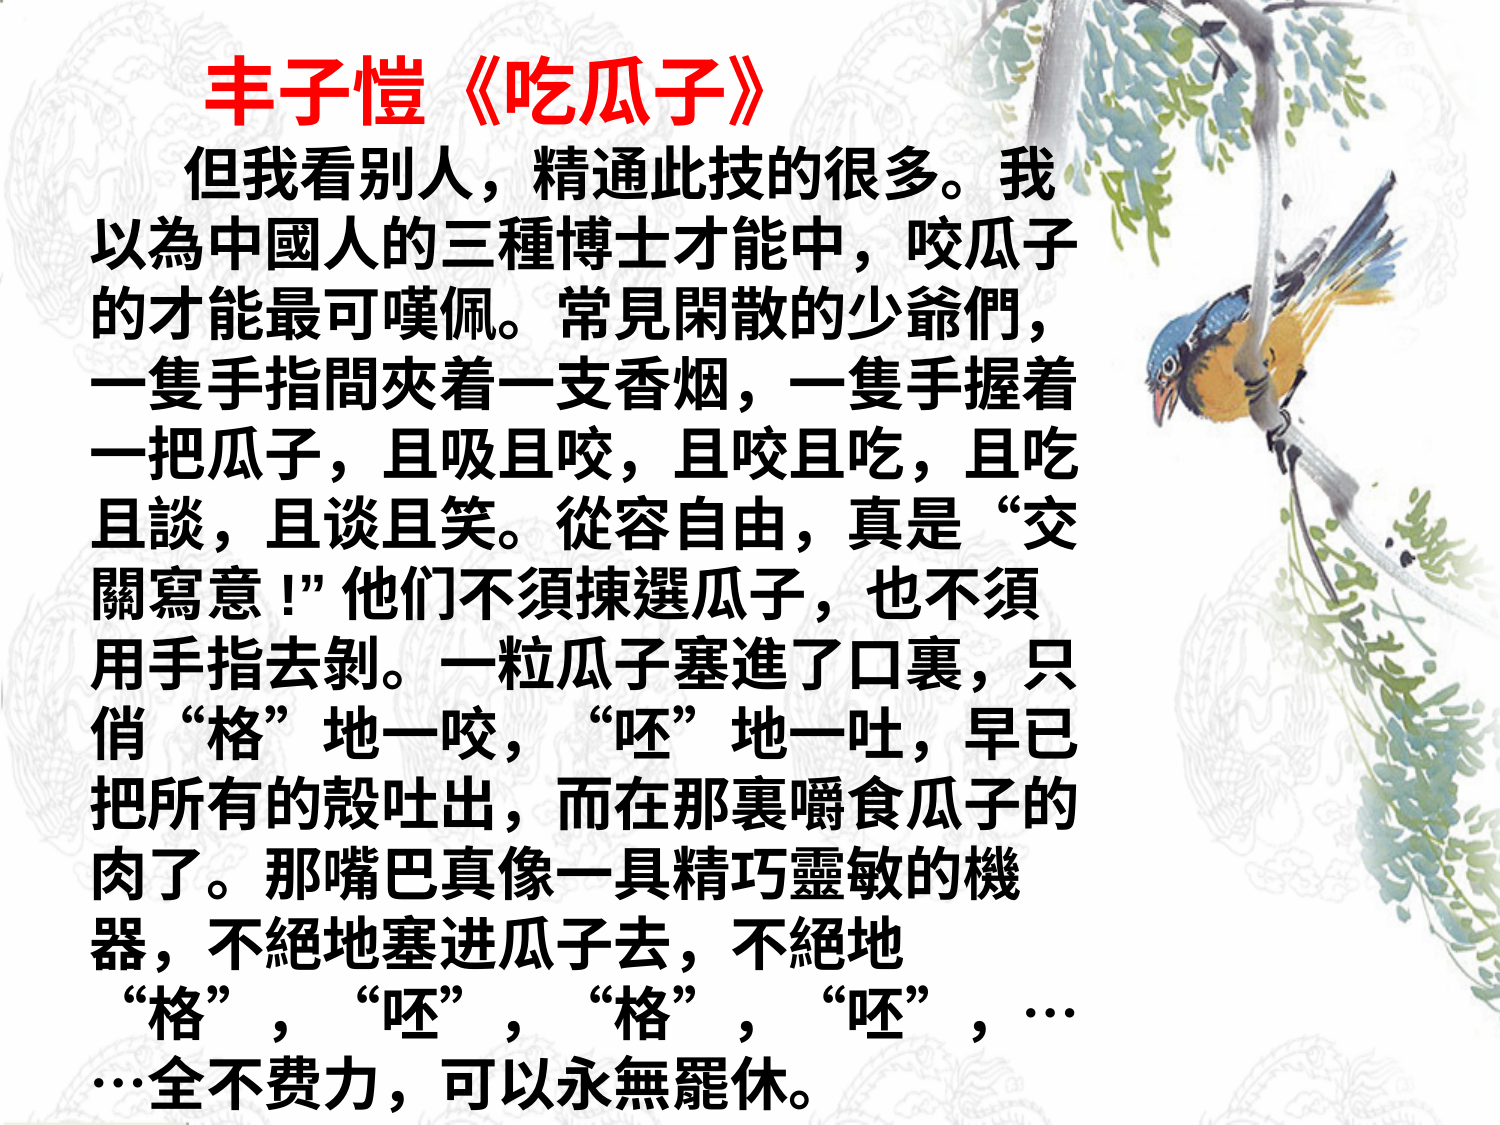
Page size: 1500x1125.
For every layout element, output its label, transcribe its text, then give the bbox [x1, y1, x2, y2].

picture [0, 0, 1500, 1125]
text_box 丰子愷《吃瓜子》 [187, 37, 888, 143]
text_box 但我看别人，精通此技的很多。我以為中國人的三種博士才能中，咬瓜子的才能最可嘆佩。常見閑散的少爺們，一隻手指間夾着一支香烟，一隻手握着一把瓜子，且吸且咬，且咬且吃，且吃且談，且谈且笑。從容自由，真是“交關寫意!”他们不須㨂選瓜子，也不須用手指去剝。一粒瓜子塞進了口裏，只俏“格”地一咬，“呸”地一吐，早已把所有的殻吐出，而在那裏嚼食瓜子的肉了。那嘴巴真像一具精巧靈敏的機器，不絕地塞进瓜子去，不絕地“格”，“呸”，“格”，“呸”，……全不费力，可以永無罷休。 [75, 129, 1100, 1125]
